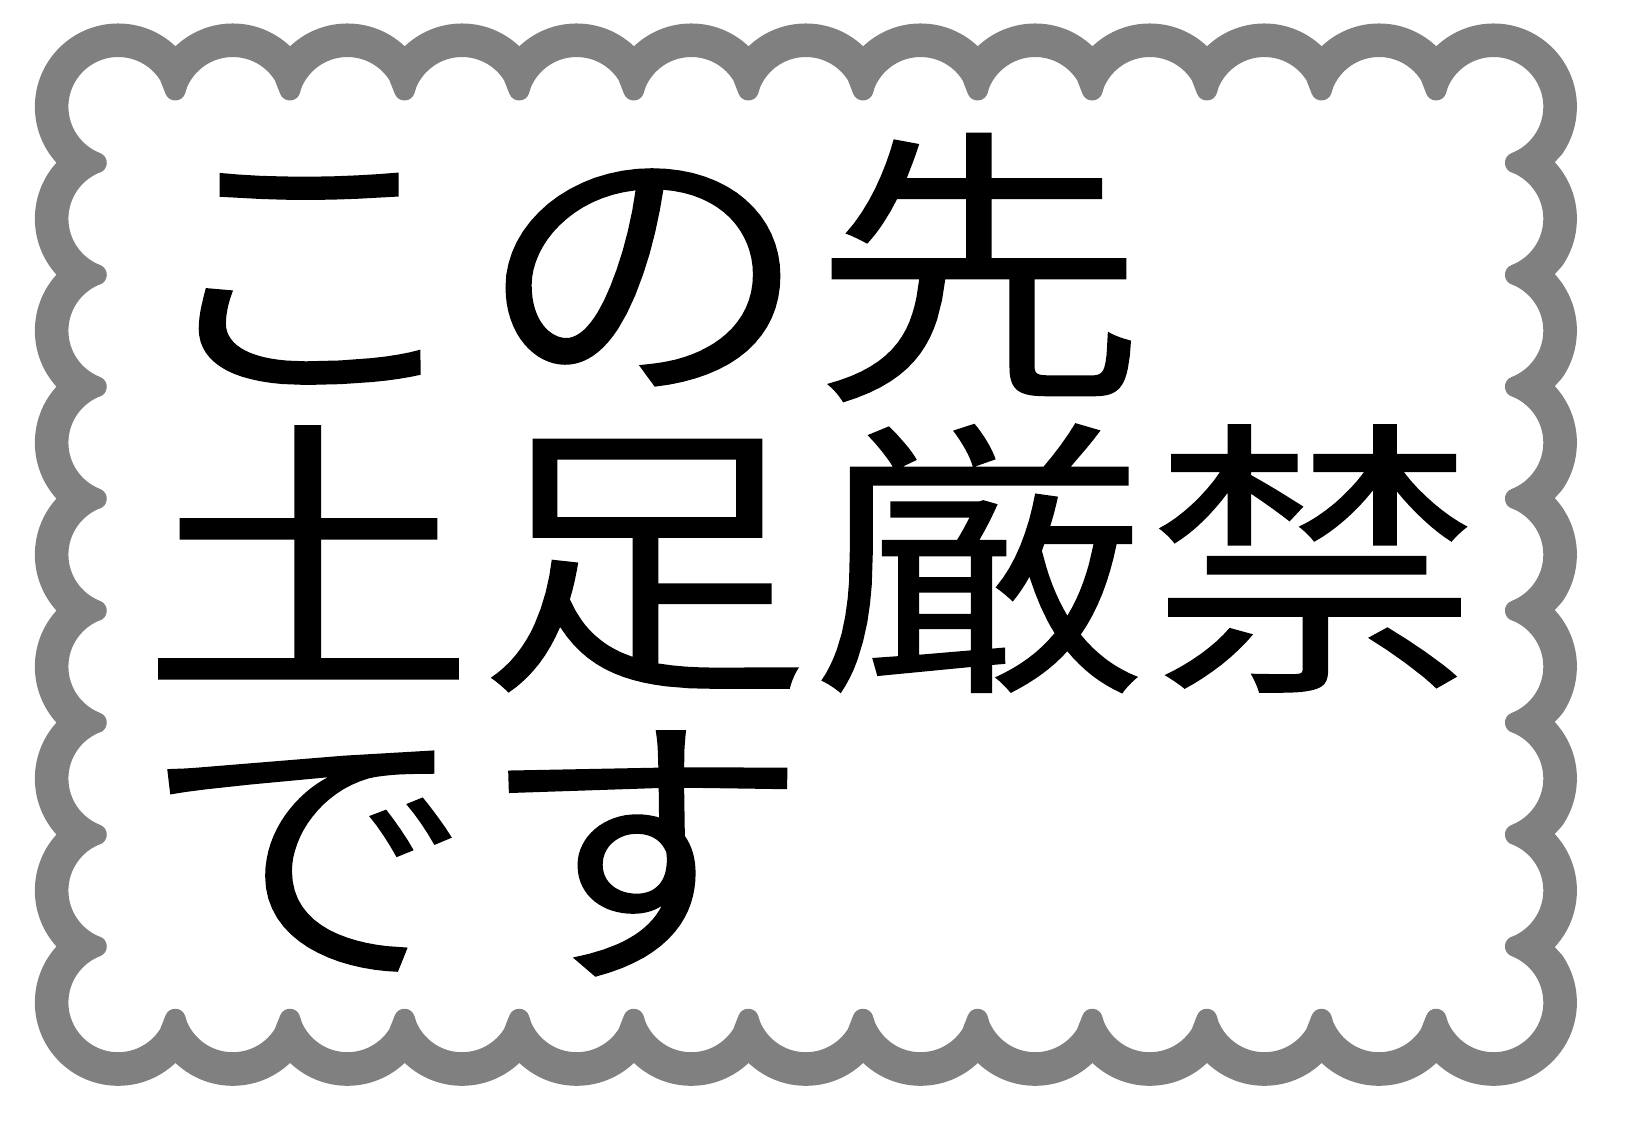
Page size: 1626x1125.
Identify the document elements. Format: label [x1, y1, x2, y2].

text_box [43, 31, 1569, 1078]
